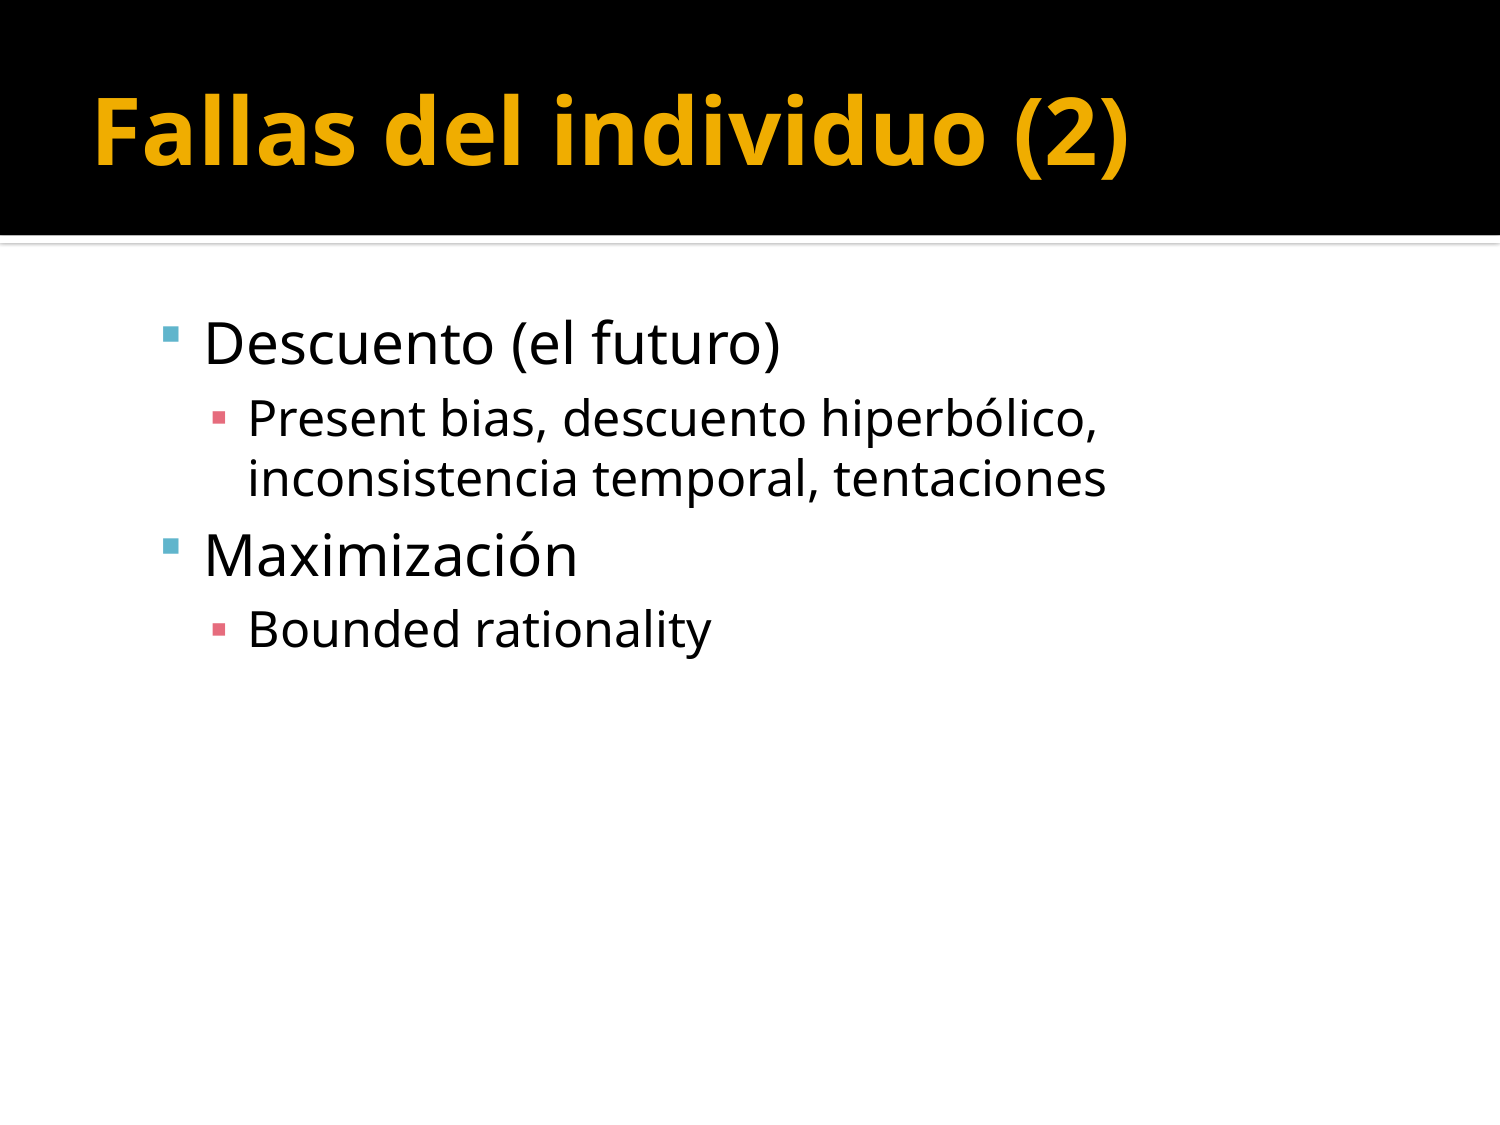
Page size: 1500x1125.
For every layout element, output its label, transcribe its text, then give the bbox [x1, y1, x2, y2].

list Descuento (el futuro) Present bias, descuento hiperbólico, inconsistencia temporal, tentaciones Maximización Bounded rationality [75, 291, 1425, 1050]
title Fallas del individuo (2) [75, 25, 1425, 231]
